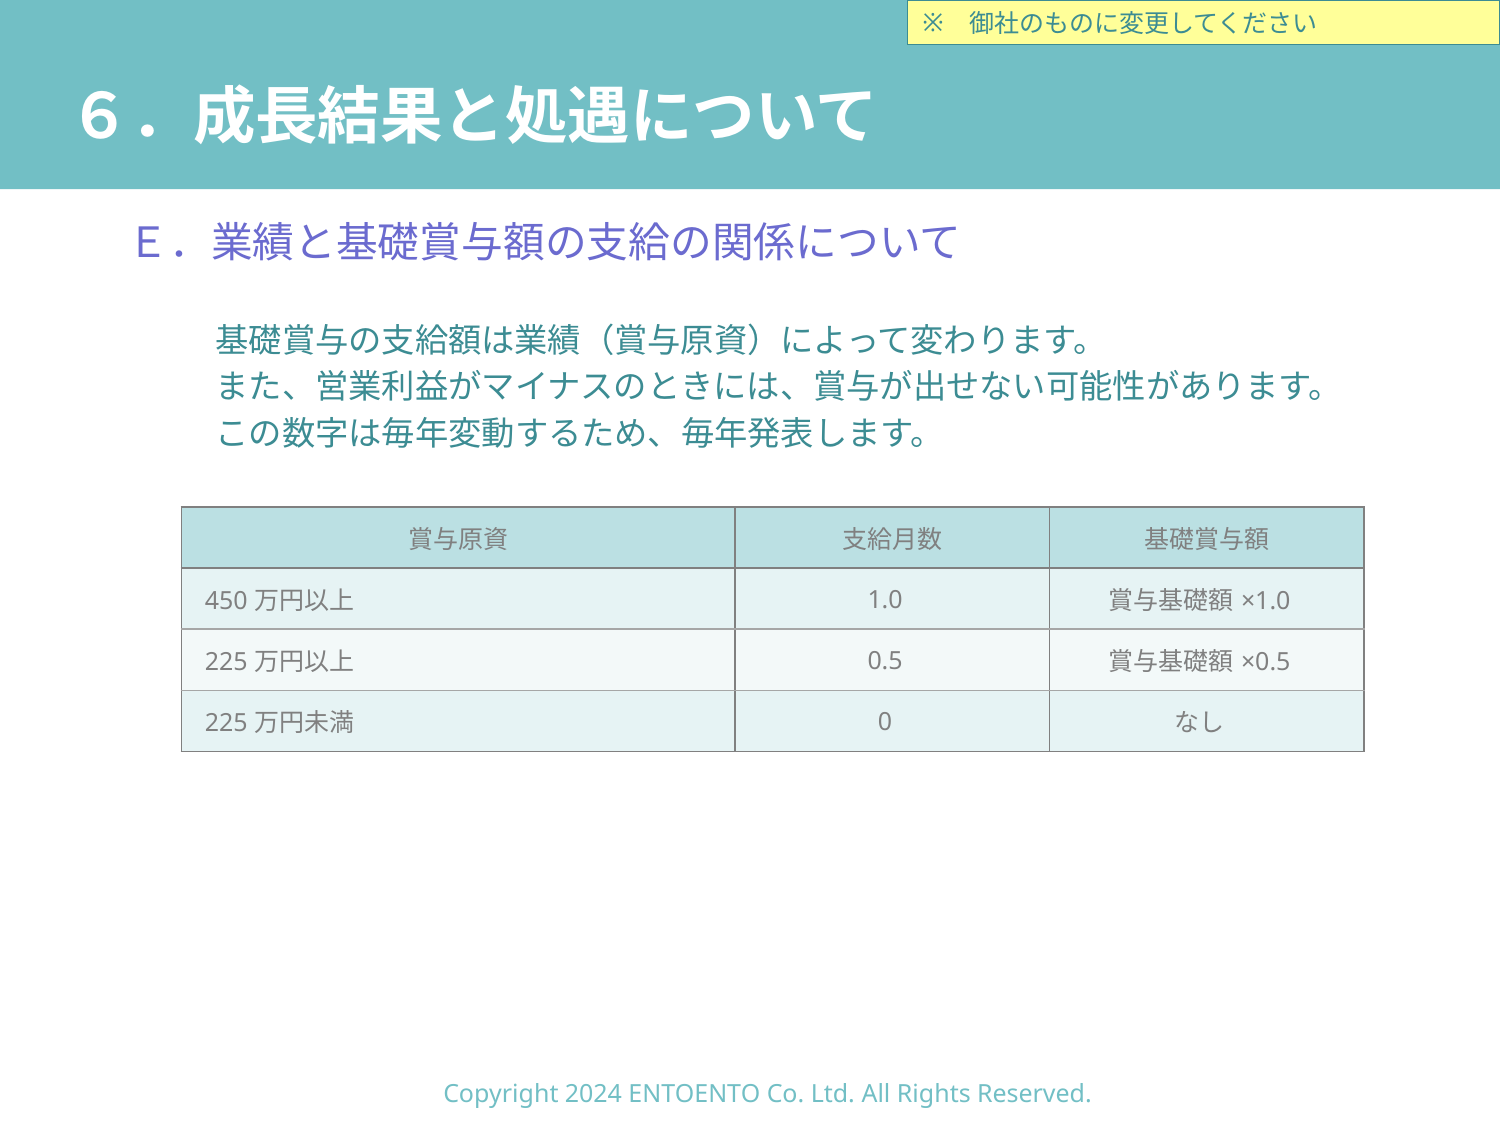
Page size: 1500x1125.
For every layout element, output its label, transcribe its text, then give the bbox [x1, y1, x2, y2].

footer Copyright 2024 ENTOENTO Co. Ltd. All Rights Reserved. [206, 1070, 1331, 1121]
table_header 支給月数 [736, 508, 1049, 567]
table_cell 225万円以上 [182, 630, 734, 690]
list Ｅ．業績と基礎賞与額の支給の関係について 基礎賞与の支給額は業績（賞与原資）によって変わります。 また、営業利益がマイナスのときには、賞与が出せない可能性があります。 この数字は毎年変動するため、毎年発表します。 [112, 208, 1388, 1012]
table_cell 賞与基礎額×1.0 [1050, 569, 1363, 628]
title ６．成長結果と処遇について [53, 42, 1388, 185]
table_cell 225万円未満 [182, 691, 734, 751]
table_header 賞与原資 [182, 508, 734, 567]
table_cell 450万円以上 [182, 569, 734, 628]
table_cell 0 [736, 691, 1049, 751]
table_cell なし [1050, 691, 1363, 751]
text_box 御社のものに変更してください [907, 0, 1500, 45]
table_header 基礎賞与額 [1050, 508, 1363, 567]
table_cell 1.0 [736, 569, 1049, 628]
table_cell 0.5 [736, 630, 1049, 690]
table_cell 賞与基礎額×0.5 [1050, 630, 1363, 690]
